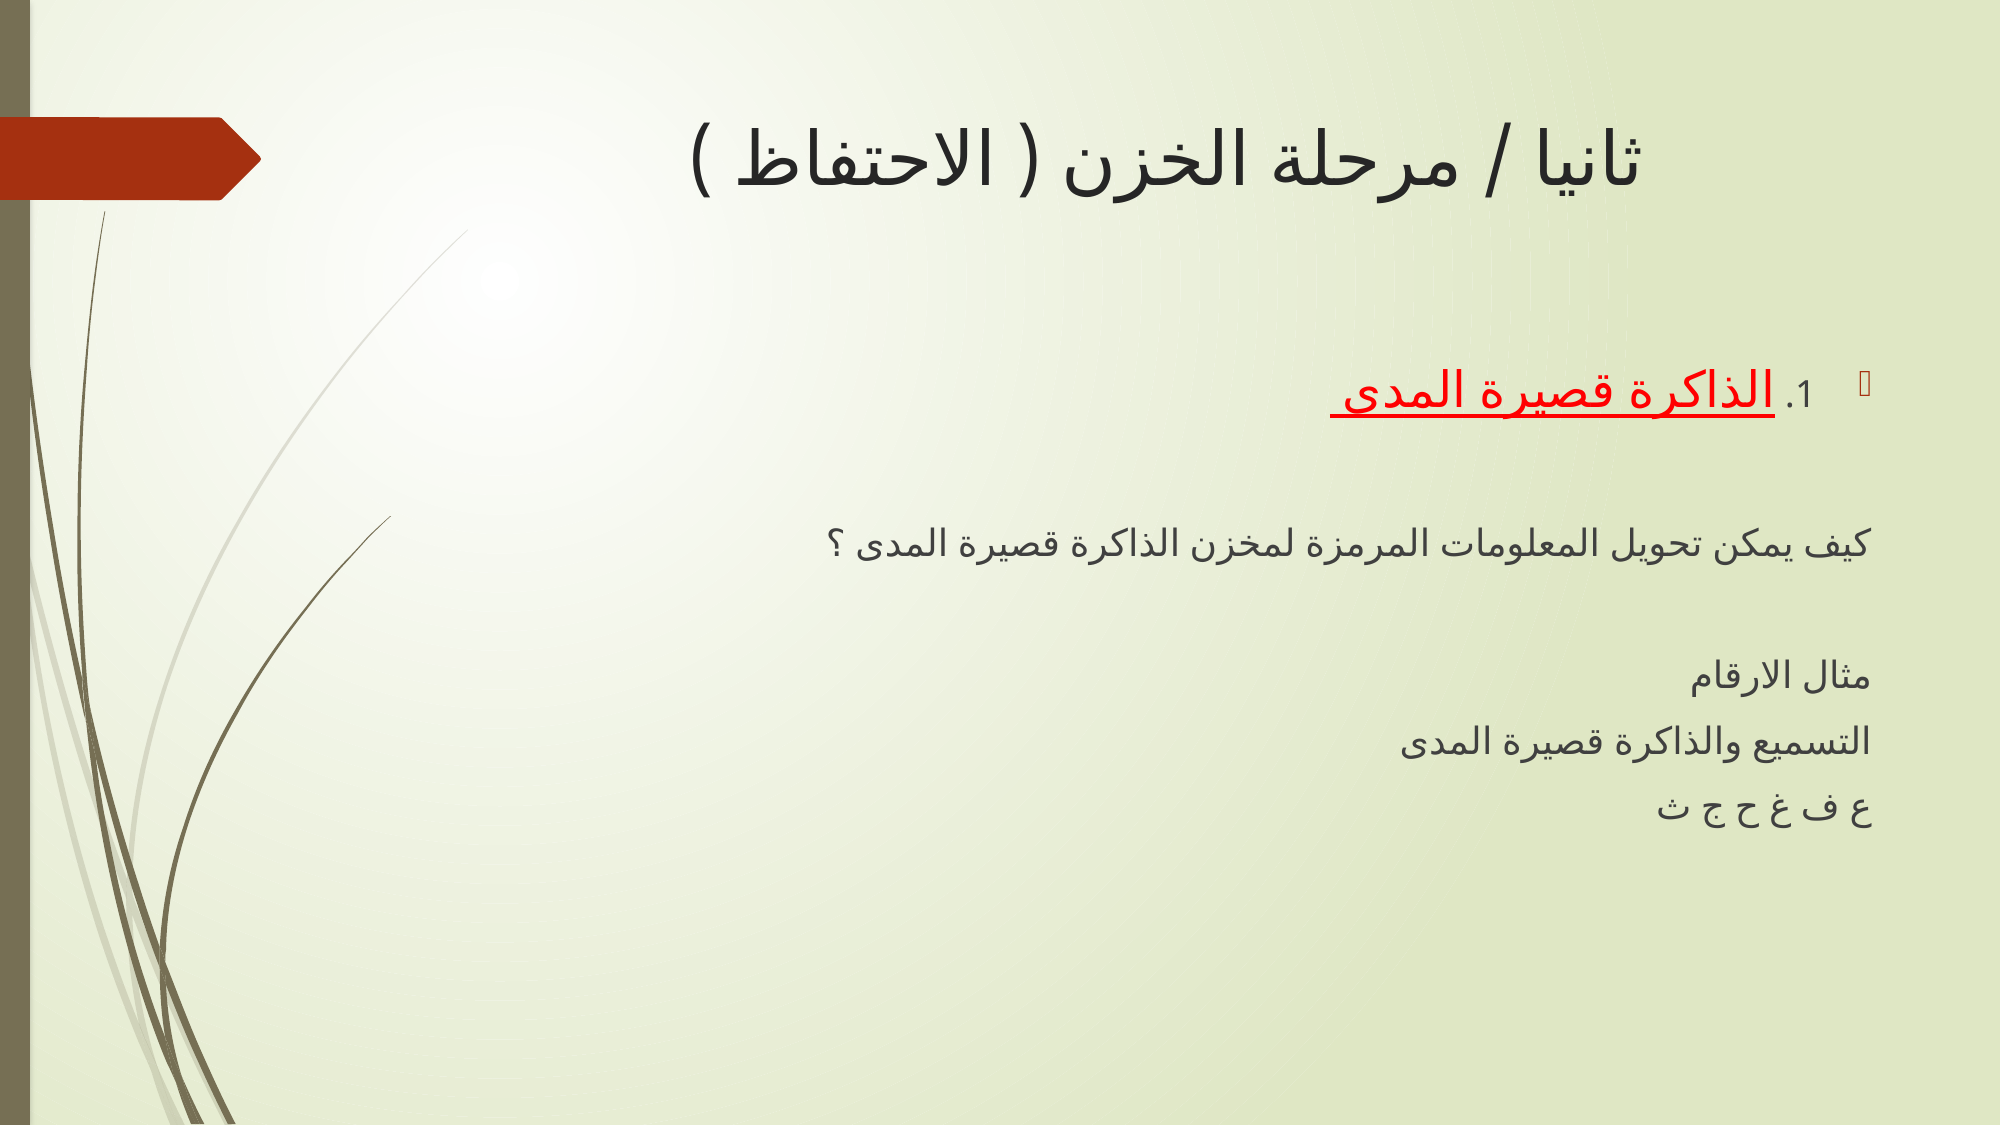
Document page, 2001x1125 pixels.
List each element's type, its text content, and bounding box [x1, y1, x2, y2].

list 1. الذاكرة قصيرة المدى كيف يمكن تحويل المعلومات المرمزة لمخزن الذاكرة قصيرة المدى ؟ مثال الارقام التسميع والذاكرة قصيرة المدى ع ف غ ح ج ث [424, 350, 1888, 970]
title ثانيا / مرحلة الخزن ( الاحتفاظ ) [425, 102, 1888, 313]
